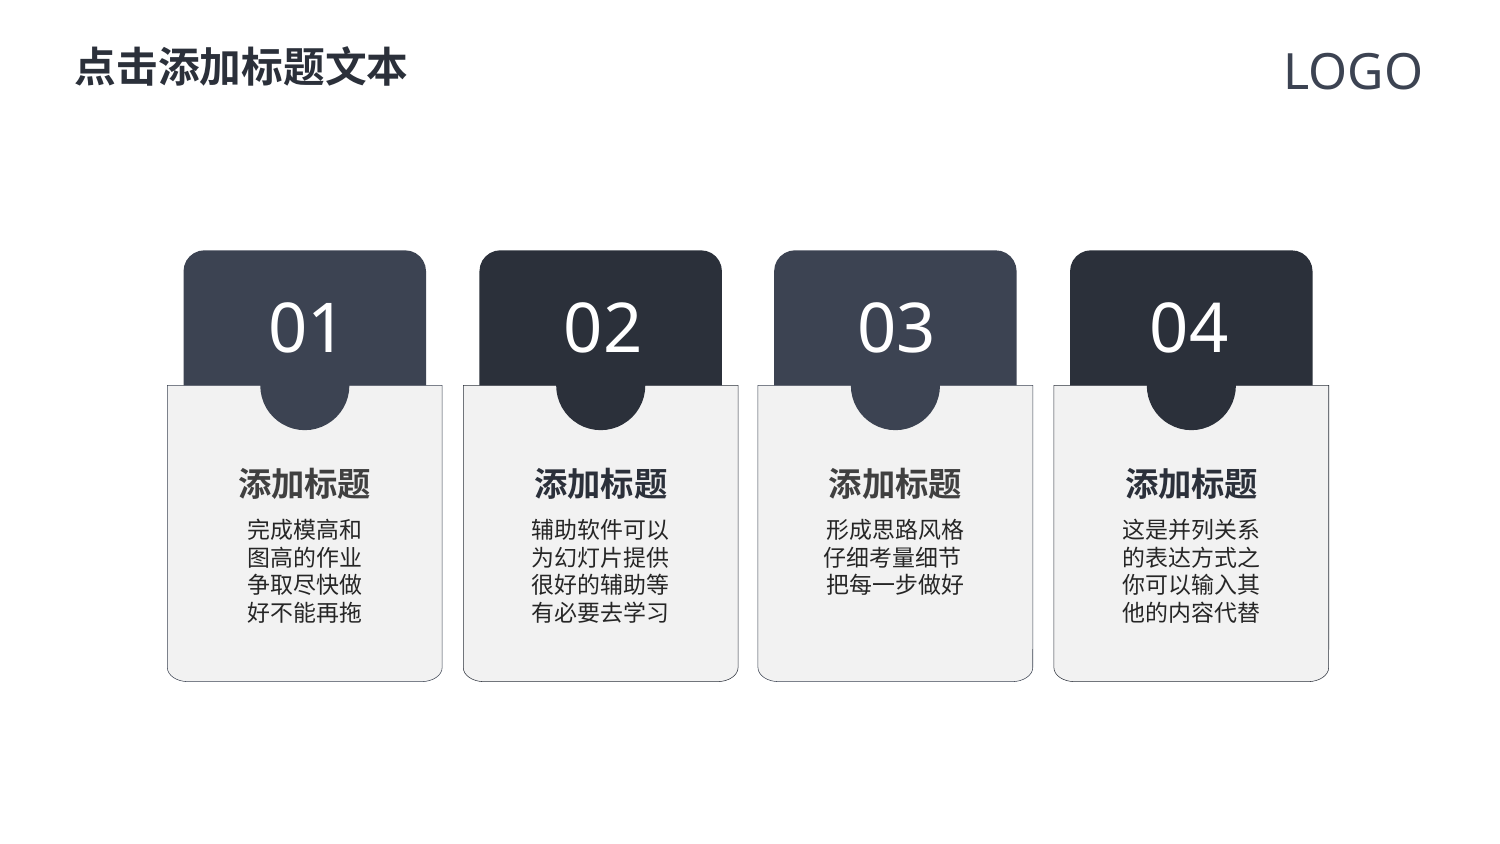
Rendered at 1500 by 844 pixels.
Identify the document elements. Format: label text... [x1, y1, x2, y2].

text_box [167, 250, 443, 682]
text_box 点击添加标题文本 [59, 33, 424, 99]
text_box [1053, 250, 1329, 682]
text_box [757, 250, 1033, 682]
text_box LOGO [1268, 31, 1439, 107]
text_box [463, 250, 739, 682]
